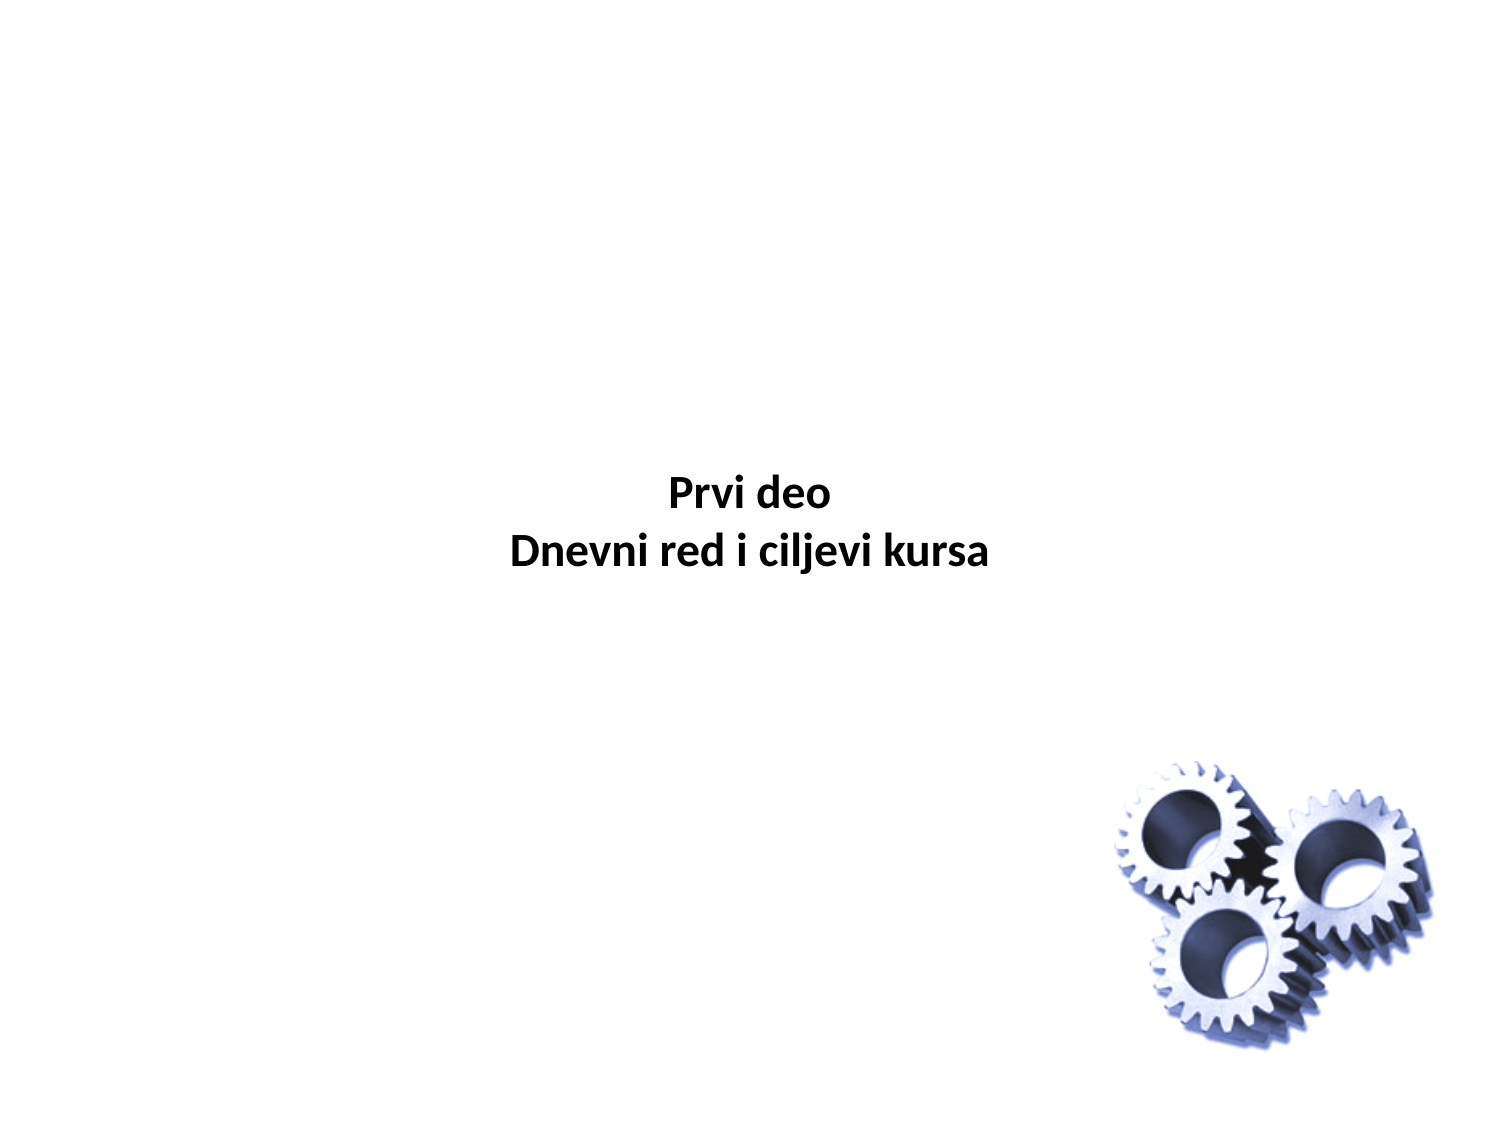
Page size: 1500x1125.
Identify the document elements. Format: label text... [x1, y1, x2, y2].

title Prvi deo Dnevni red i ciljevi kursa [74, 452, 1426, 641]
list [1112, 761, 1436, 1052]
